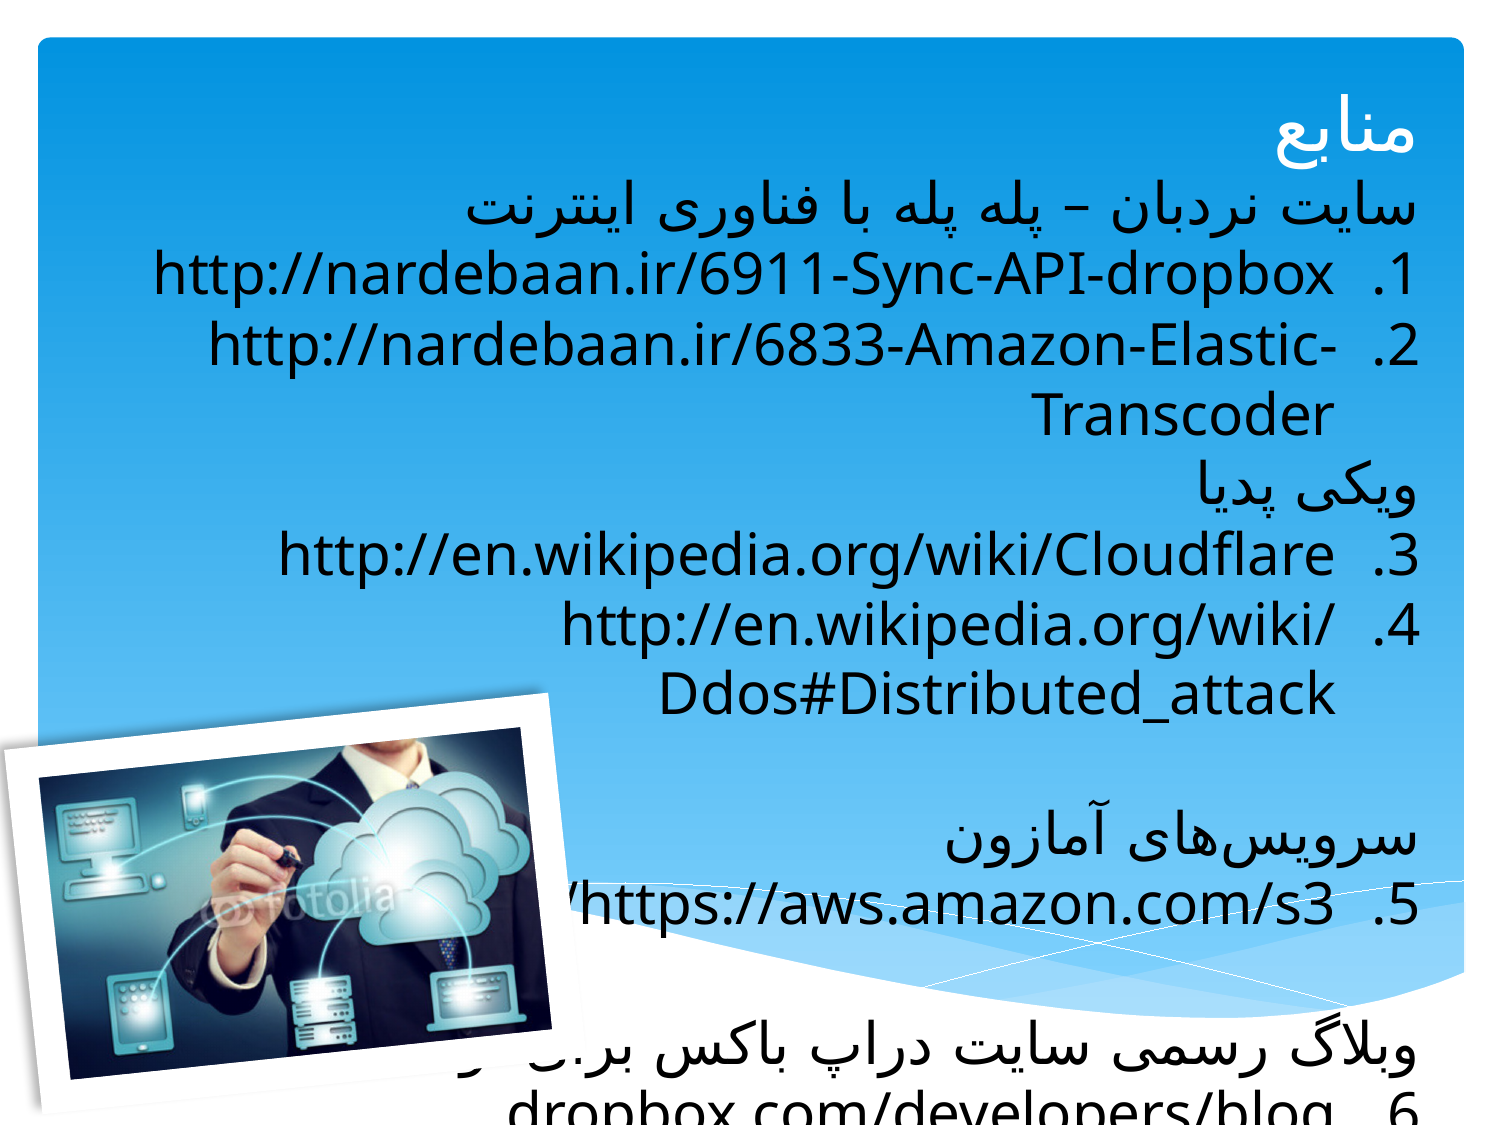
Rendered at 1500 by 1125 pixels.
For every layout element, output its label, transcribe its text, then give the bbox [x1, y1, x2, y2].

text_box منابع سایت نردبان – پله پله با فناوری اینترنت http://nardebaan.ir/6911-Sync-API-dropbox http://nardebaan.ir/6833-Amazon-Elastic-Transcoder ویکی پدیا http://en.wikipedia.org/wiki/Cloudflare http://en.wikipedia.org/wiki/Ddos#Distributed_attack سرویس‌های آمازون https://aws.amazon.com/s3/ وبلاگ رسمی سایت دراپ باکس برای توسعه دهنده‌گان dropbox.com/developers/blog [0, 69, 1436, 1125]
picture [39, 728, 551, 1079]
